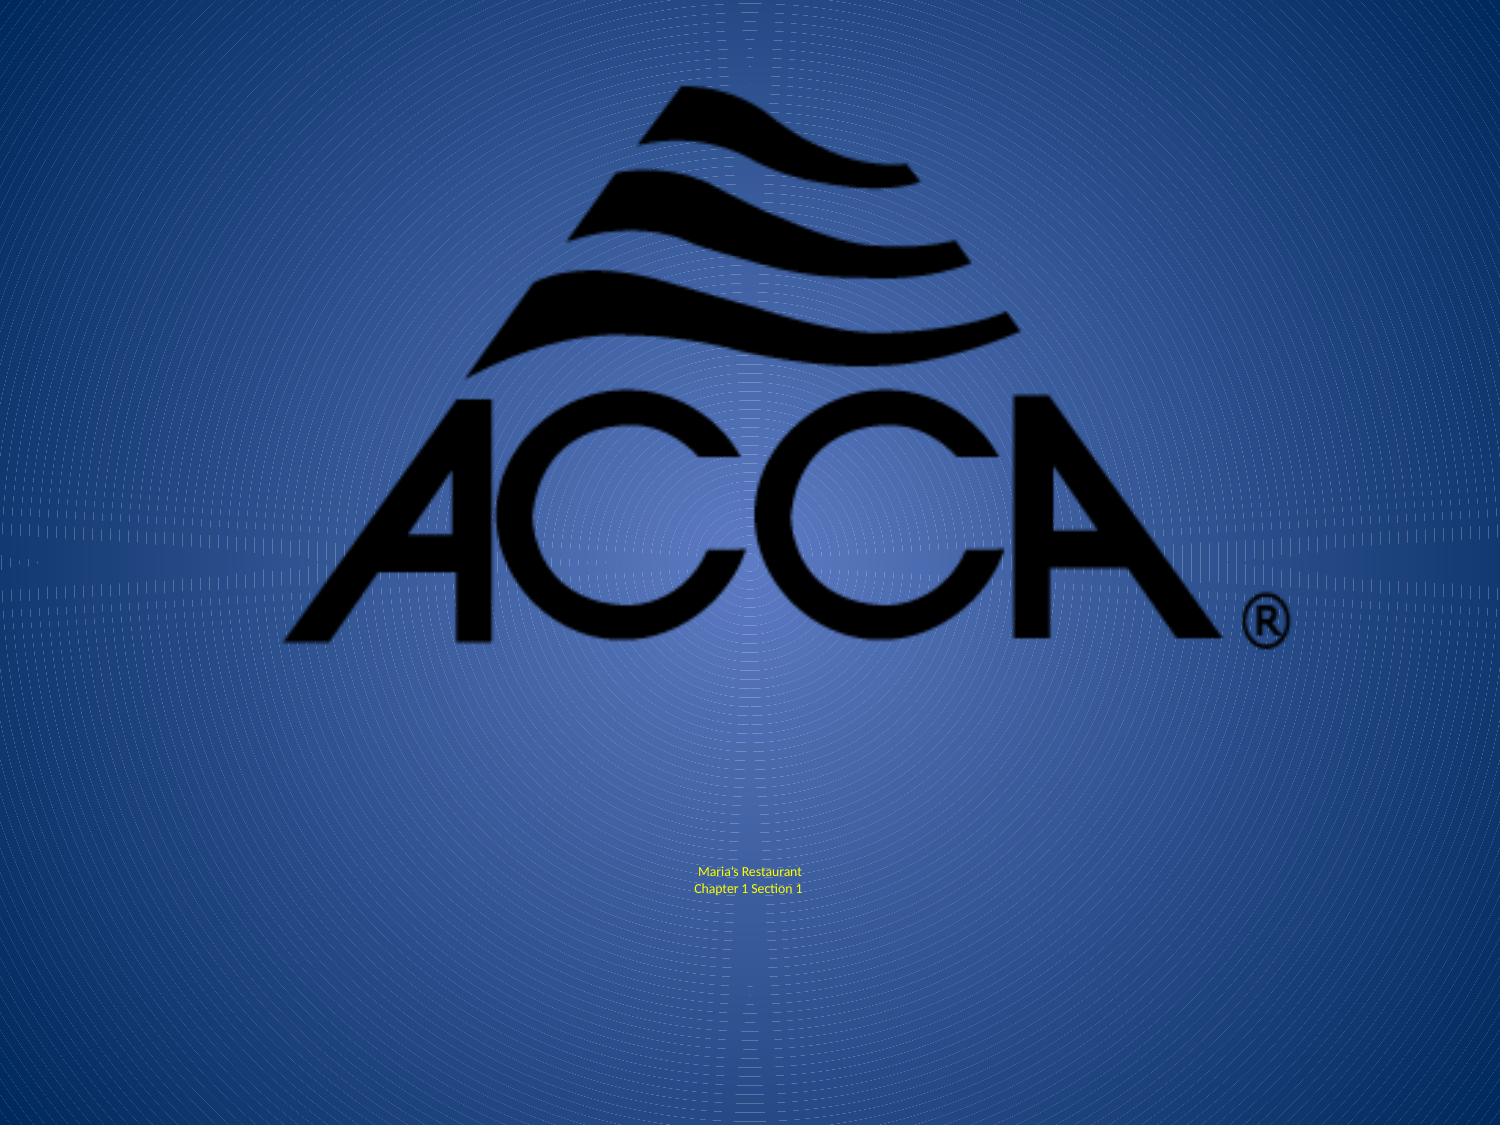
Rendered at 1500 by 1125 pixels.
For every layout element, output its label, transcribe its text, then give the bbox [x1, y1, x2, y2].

title Maria’s Restaurant Chapter 1 Section 1 [0, 837, 1500, 938]
picture [237, 24, 1334, 738]
